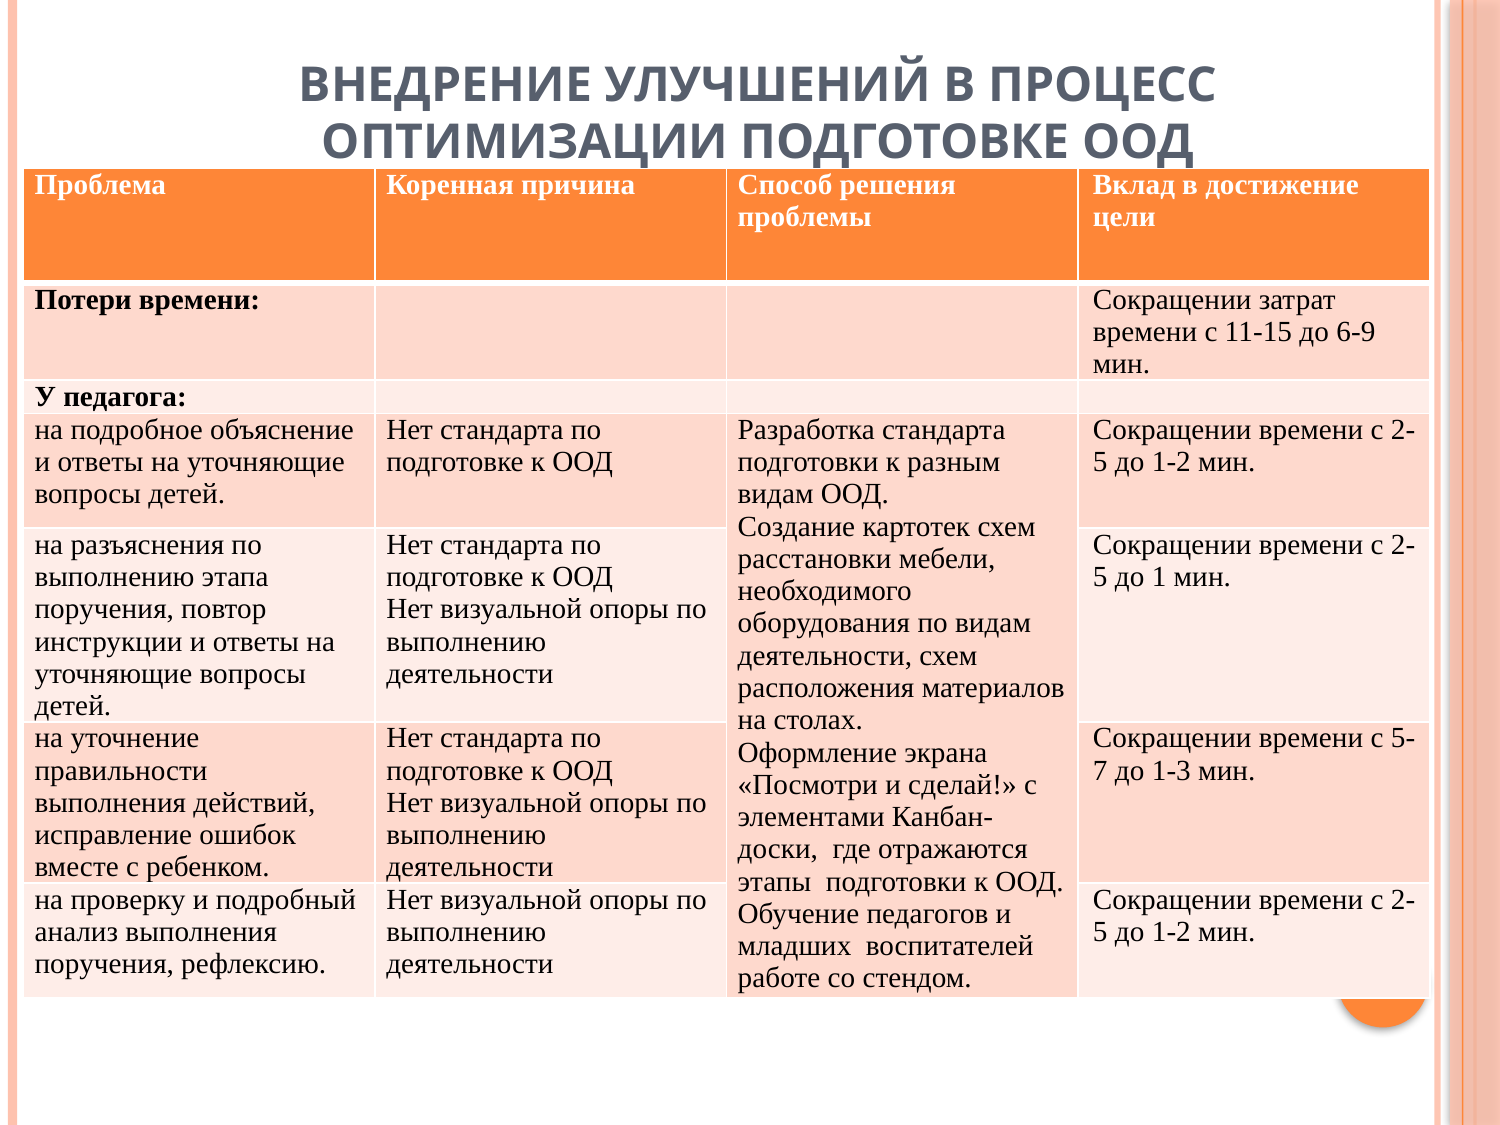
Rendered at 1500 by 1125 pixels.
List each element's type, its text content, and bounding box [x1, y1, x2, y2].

table_cell на проверку и подробный анализ выполнения поручения, рефлексию. [24, 884, 374, 997]
table_cell на подробное объяснение и ответы на уточняющие вопросы детей. [24, 414, 374, 527]
table_cell Нет стандарта по подготовке к ООД [376, 414, 726, 527]
table_header Способ решения проблемы [727, 169, 1077, 280]
table_cell [376, 286, 726, 379]
table_header Проблема [24, 169, 374, 280]
table_cell Нет визуальной опоры по выполнению деятельности [376, 884, 726, 997]
table_cell [727, 286, 1077, 379]
table_cell [727, 381, 1077, 413]
table_cell [1079, 381, 1429, 413]
table_cell на разъяснения по выполнению этапа поручения, повтор инструкции и ответы на уточняющие вопросы детей. [24, 529, 374, 721]
table_cell Сокращении времени с 5-7 до 1-3 мин. [1079, 723, 1429, 882]
table_cell [376, 381, 726, 413]
table_cell Разработка стандарта подготовки к разным видам ООД. Создание картотек схем расстановки мебели, необходимого оборудования по видам деятельности, схем расположения материалов на столах. Оформление экрана «Посмотри и сделай!» с элементами Канбан-доски, где отражаются этапы подготовки к ООД. Обучение педагогов и младших воспитателей работе со стендом. [727, 414, 1077, 997]
title внедрение улучшений в процесс оптимизации подготовке ООД [75, 45, 1442, 176]
table_cell Нет стандарта по подготовке к ООД Нет визуальной опоры по выполнению деятельности [376, 529, 726, 721]
table_header Коренная причина [376, 169, 726, 280]
table_cell Сокращении времени с 2-5 до 1 мин. [1079, 529, 1429, 721]
table_cell Нет стандарта по подготовке к ООД Нет визуальной опоры по выполнению деятельности [376, 723, 726, 882]
table_cell Потери времени: [24, 286, 374, 379]
table_cell У педагога: [24, 381, 374, 413]
table_cell на уточнение правильности выполнения действий, исправление ошибок вместе с ребенком. [24, 723, 374, 882]
table_cell Сокращении времени с 2-5 до 1-2 мин. [1079, 884, 1429, 997]
table_cell Сокращении затрат времени с 11-15 до 6-9 мин. [1079, 286, 1429, 379]
table_header Вклад в достижение цели [1079, 169, 1429, 280]
table_cell Сокращении времени с 2-5 до 1-2 мин. [1079, 414, 1429, 527]
